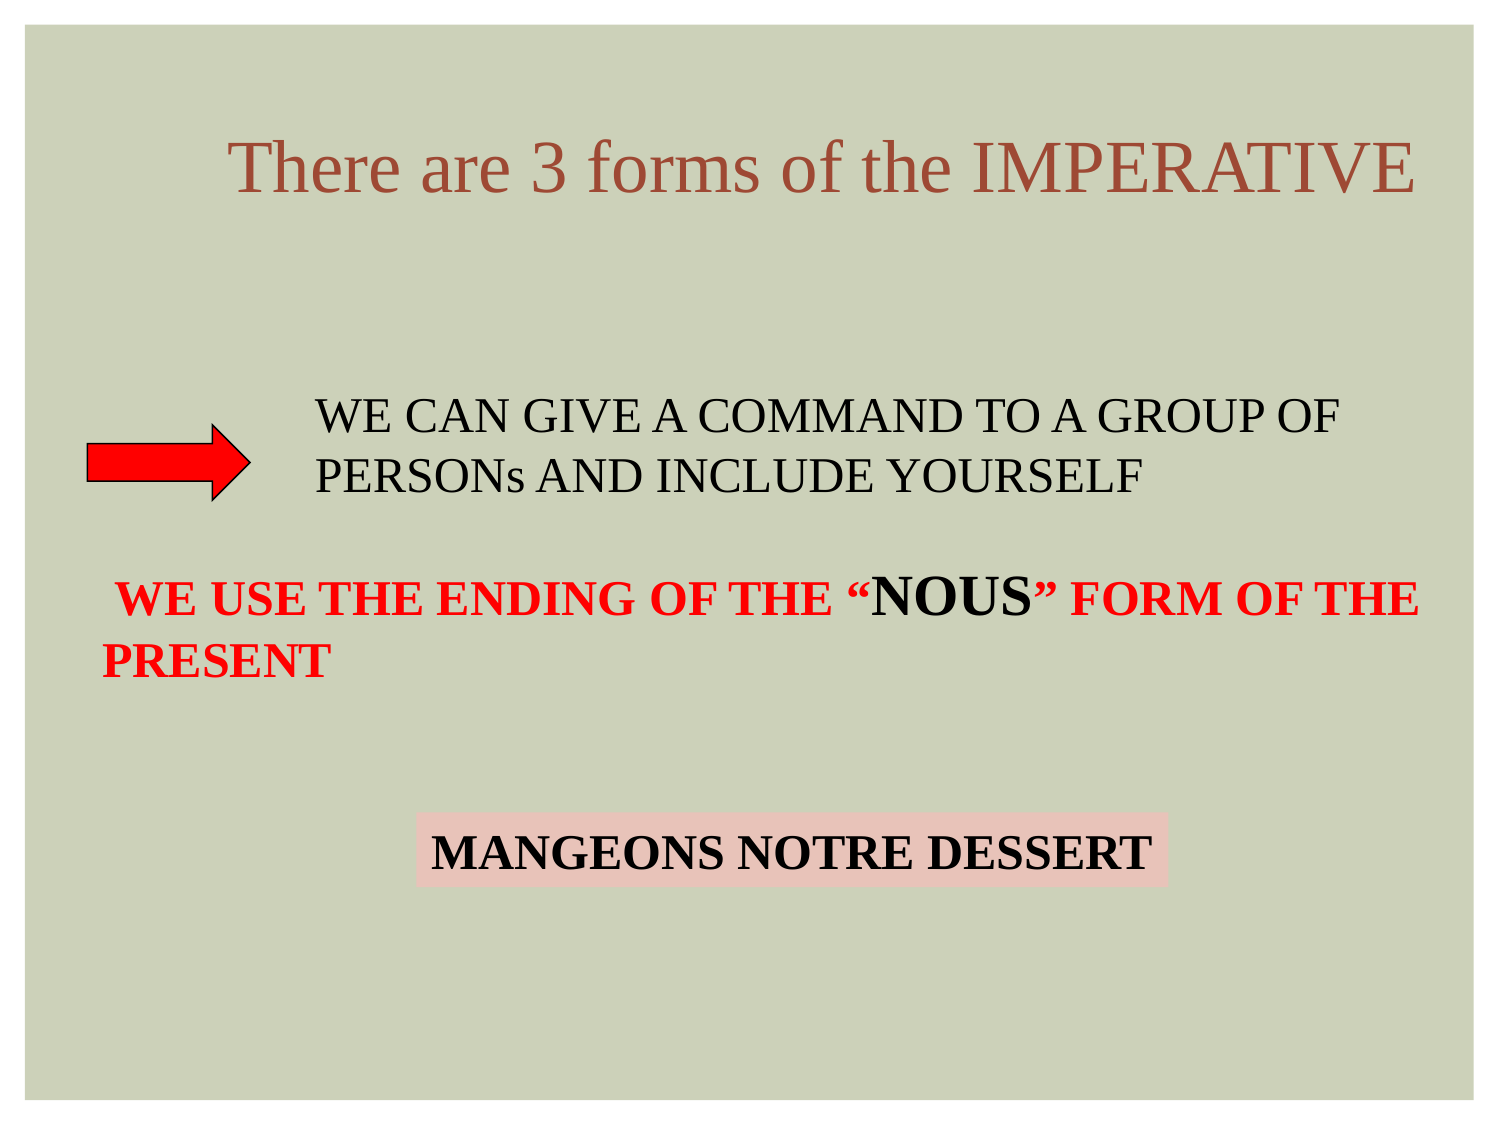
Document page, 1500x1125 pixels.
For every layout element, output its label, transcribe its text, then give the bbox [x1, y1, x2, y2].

text_box WE USE THE ENDING OF THE “NOUS” FORM OF THE PRESENT [87, 549, 1450, 695]
text_box WE CAN GIVE A COMMAND TO A GROUP OF PERSONs AND INCLUDE YOURSELF [300, 374, 1450, 510]
text_box MANGEONS NOTRE DESSERT [416, 812, 1169, 888]
text_box [87, 424, 250, 500]
text_box There are 3 forms of the IMPERATIVE [87, 110, 1488, 300]
